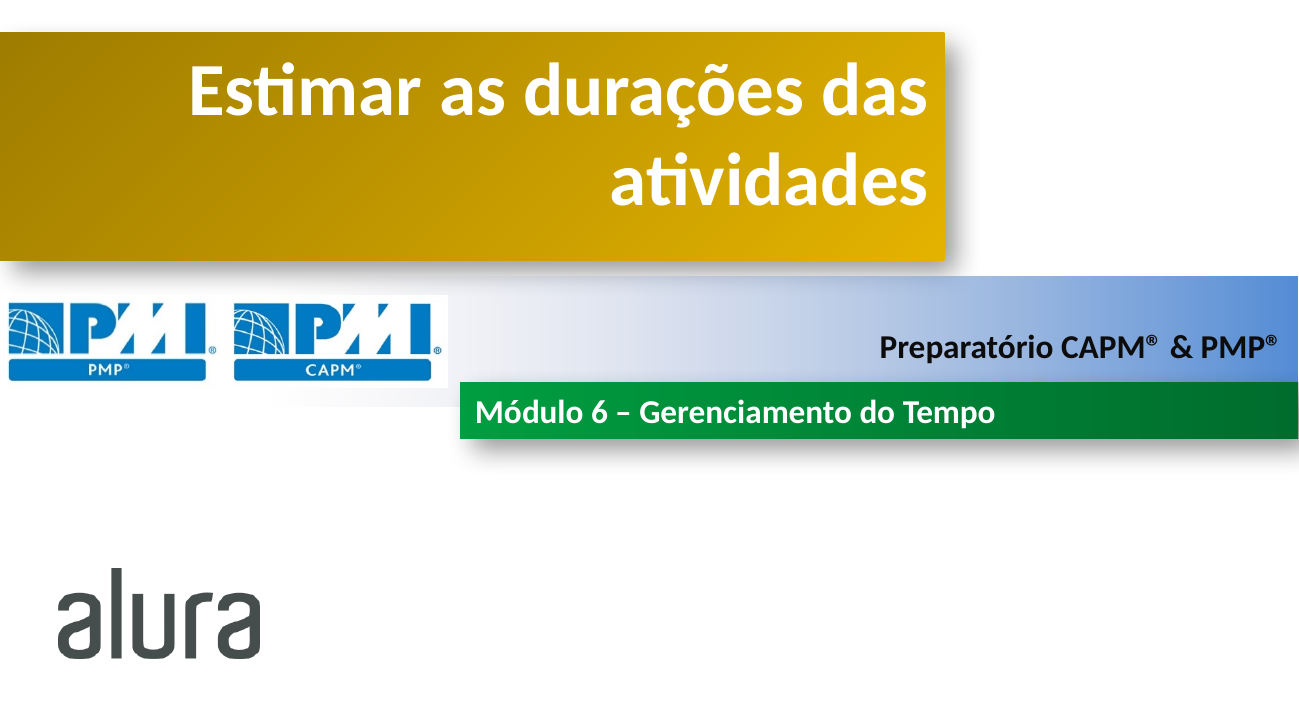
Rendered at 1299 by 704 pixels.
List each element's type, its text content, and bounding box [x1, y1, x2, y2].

text_box Estimar as durações das atividades [0, 32, 945, 261]
text_box Módulo 6 – Gerenciamento do Tempo [460, 382, 1299, 439]
text_box Preparatório CAPM® & PMP® [452, 317, 1298, 374]
text_box [270, 374, 1298, 407]
text_box [270, 276, 1298, 317]
picture [58, 568, 260, 660]
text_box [0, 294, 449, 390]
